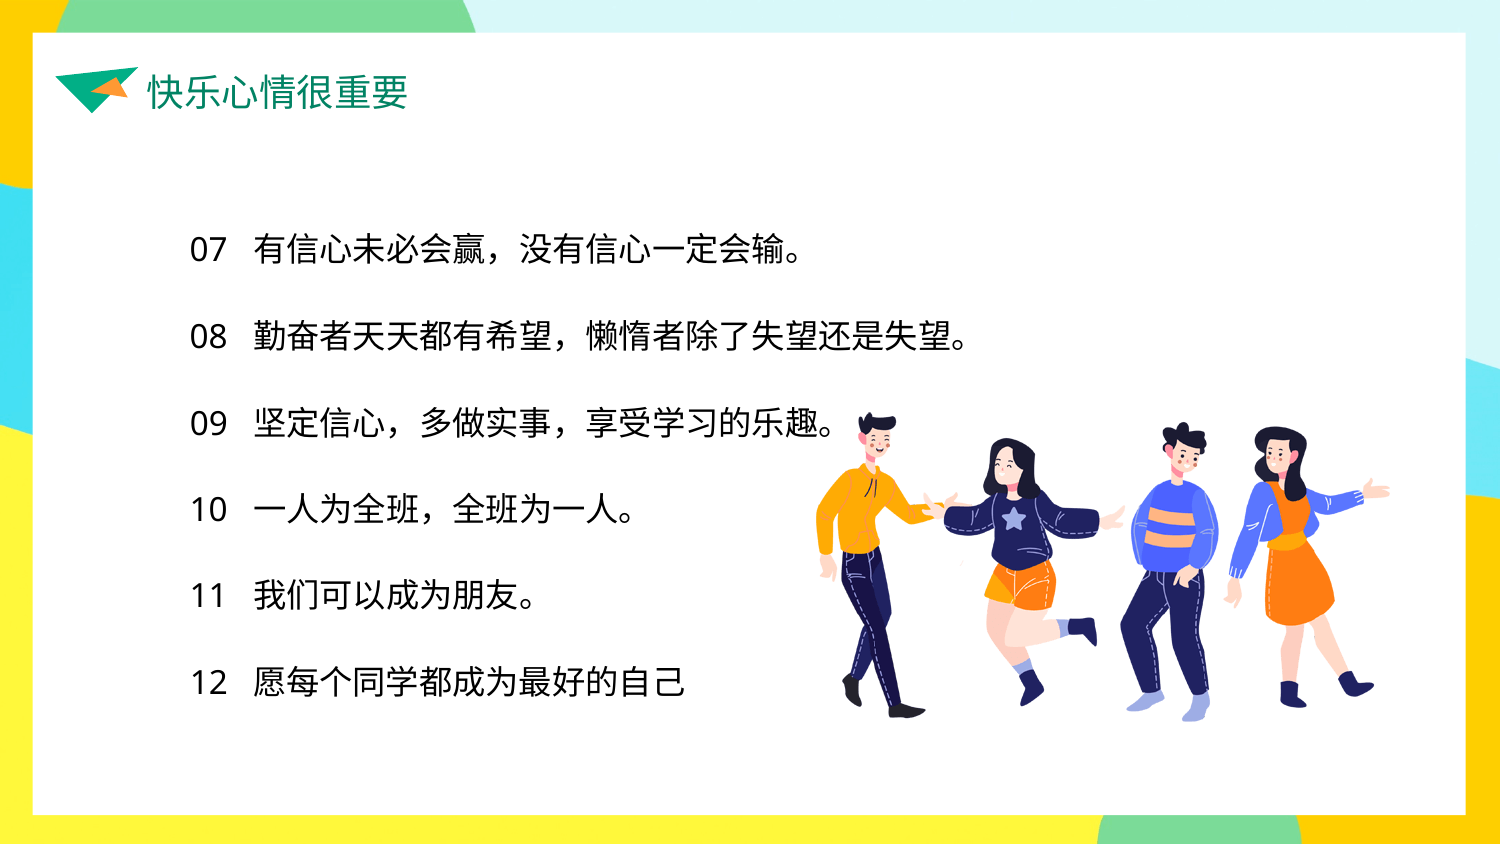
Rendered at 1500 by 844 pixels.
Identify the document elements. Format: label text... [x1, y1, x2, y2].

picture [0, 0, 1500, 844]
text_box 10 一人为全班，全班为一人。 [174, 480, 764, 536]
text_box 11 我们可以成为朋友。 [174, 567, 764, 622]
text_box 07 有信心未必会赢，没有信心一定会输。 [174, 221, 988, 276]
text_box 08 勤奋者天天都有希望，懒惰者除了失望还是失望。 [174, 307, 764, 363]
text_box 09 坚定信心，多做实事，享受学习的乐趣。 [174, 394, 764, 449]
text_box 12 愿每个同学都成为最好的自己 [174, 653, 764, 709]
